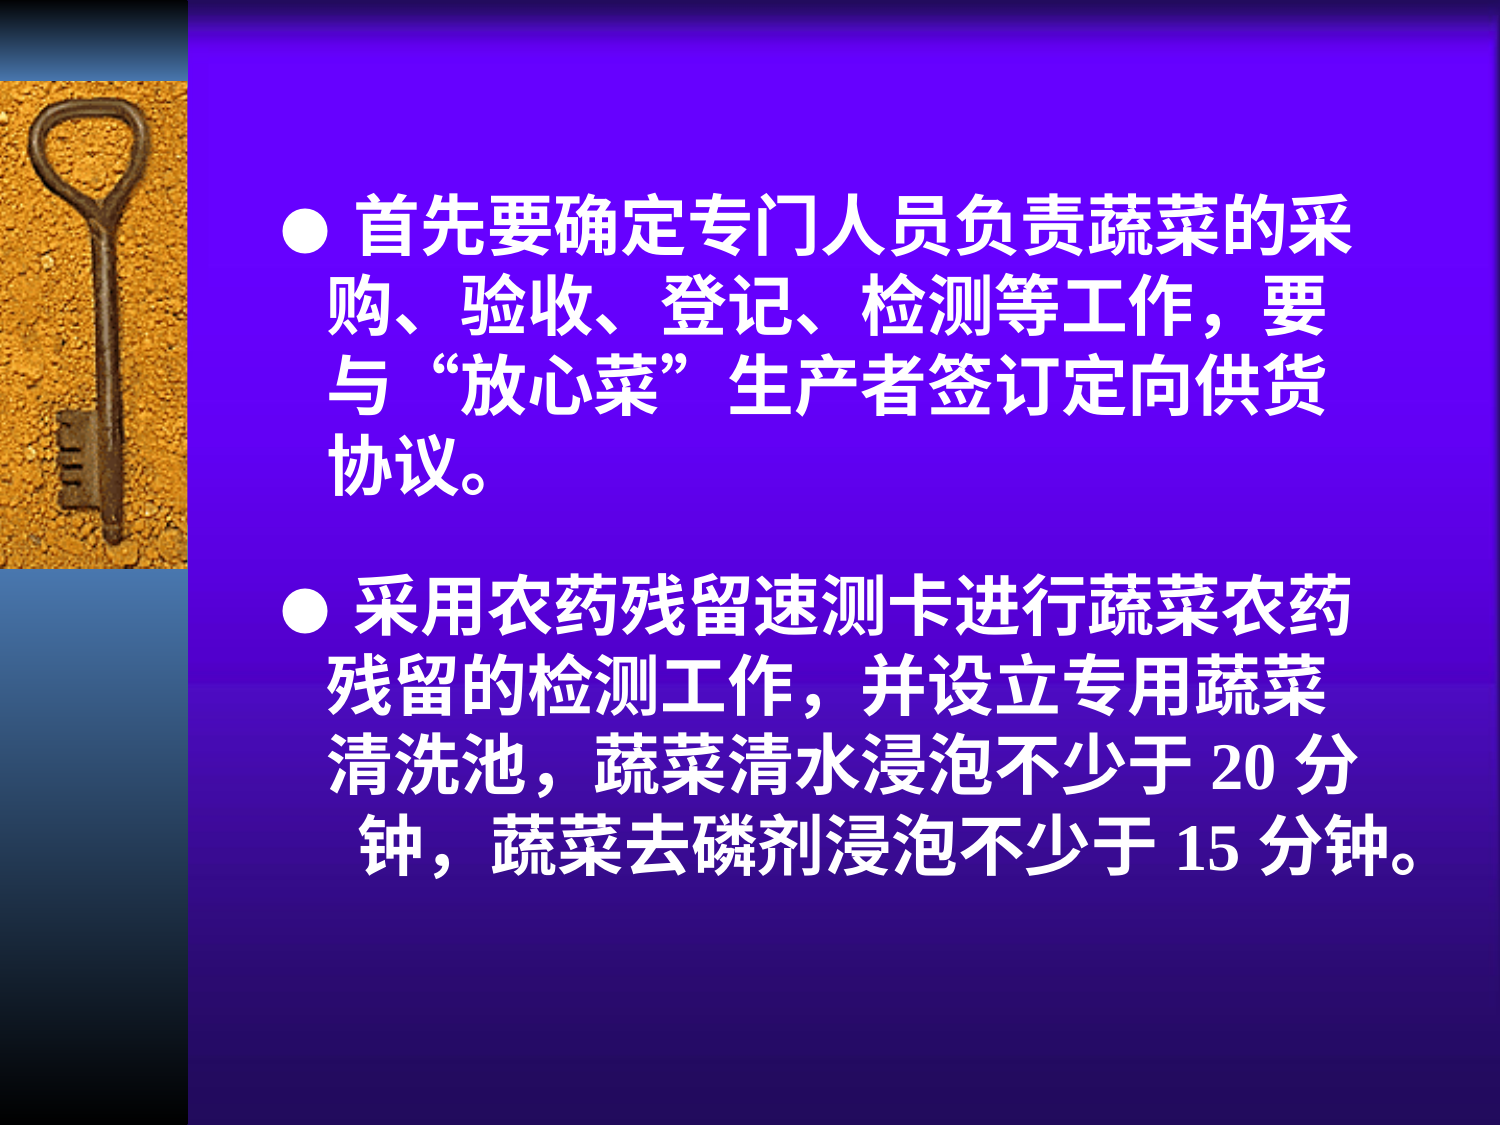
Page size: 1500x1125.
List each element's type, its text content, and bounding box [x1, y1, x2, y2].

text_box ● 首先要确定专门人员负责蔬菜的采 购、验收、登记、检测等工作，要 与“放心菜”生产者签订定向供货 协议。 ● 采用农药残留速测卡进行蔬菜农药 残留的检测工作，并设立专用蔬菜 清洗池，蔬菜清水浸泡不少于20分 钟，蔬菜去磷剂浸泡不少于15分钟。 [265, 0, 1424, 891]
picture [0, 0, 1500, 1125]
